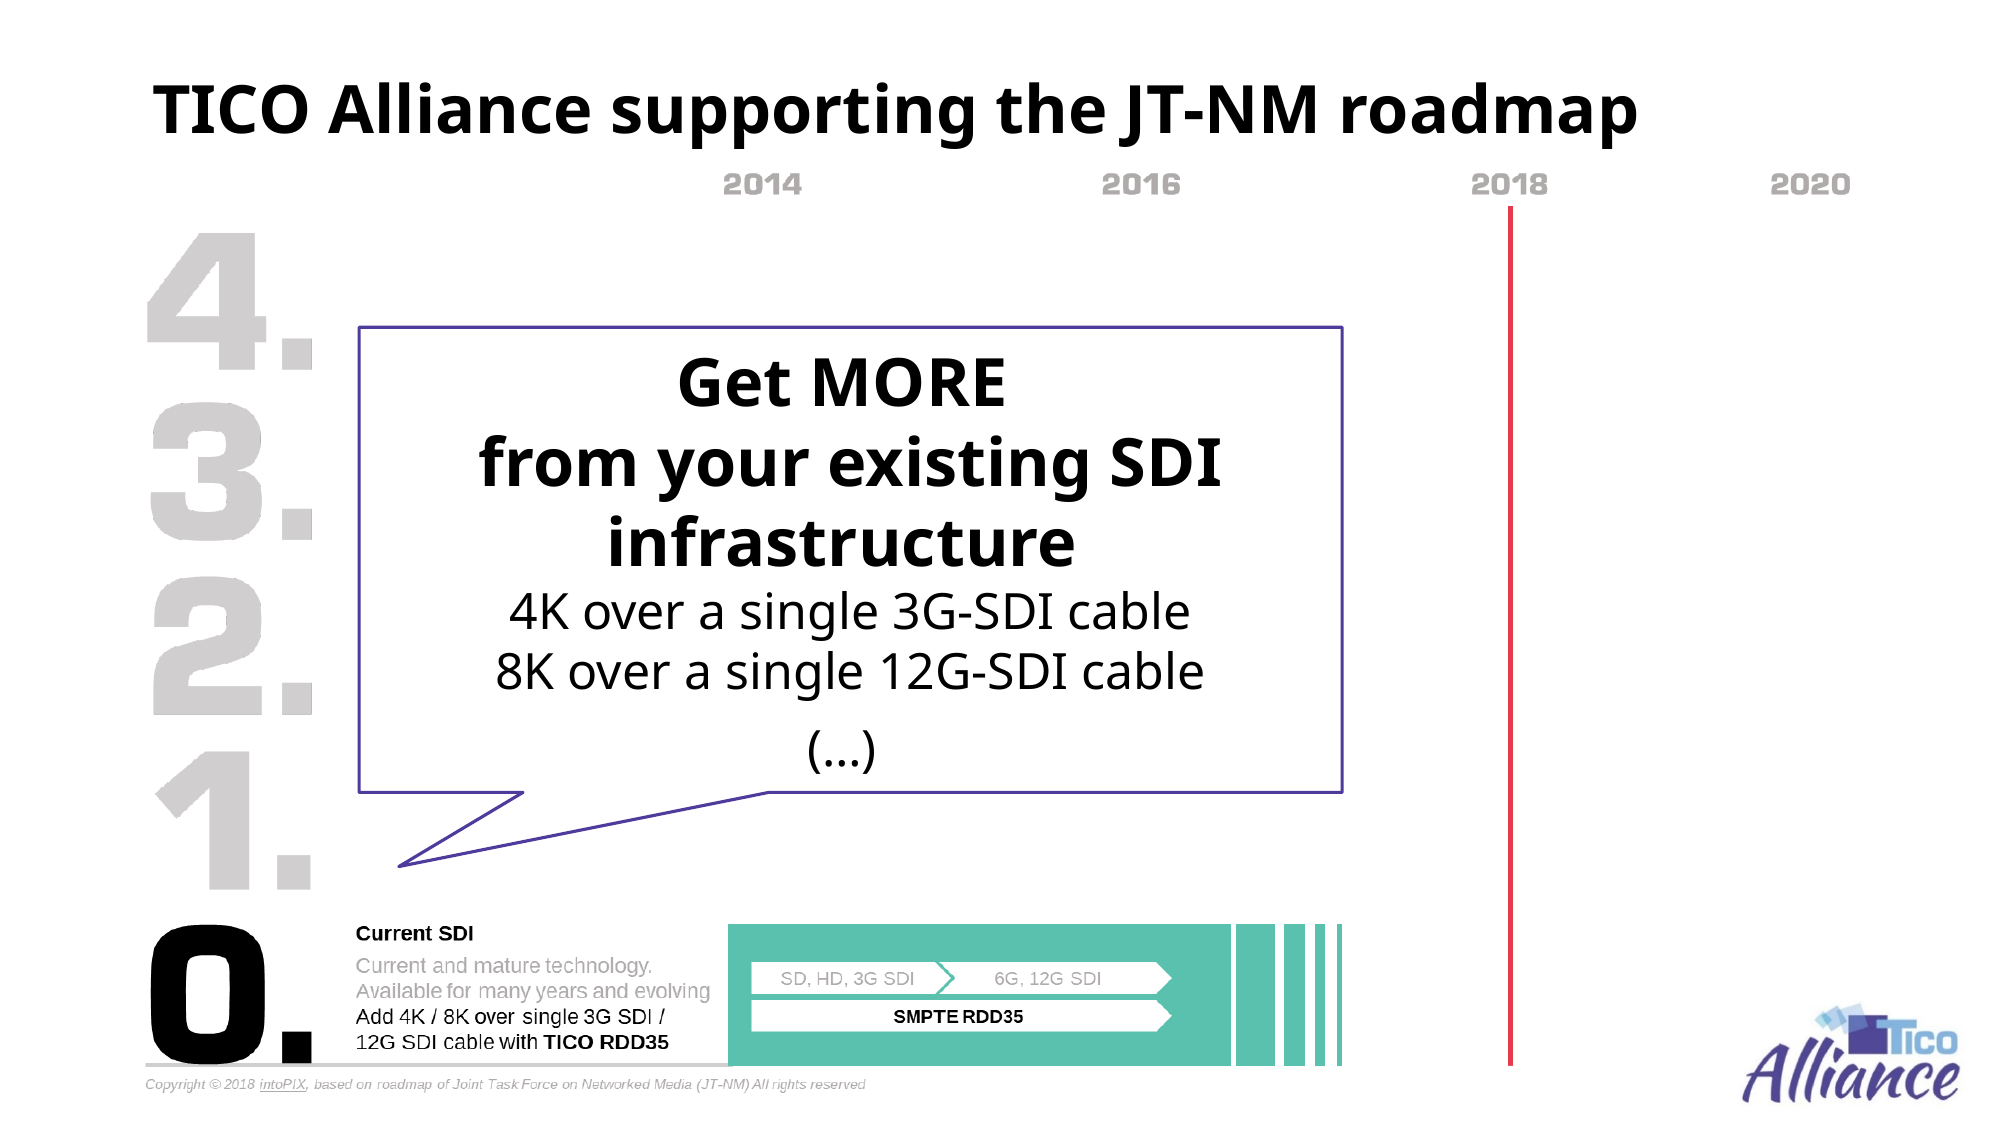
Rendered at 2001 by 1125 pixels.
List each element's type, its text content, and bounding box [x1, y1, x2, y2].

picture [18, 109, 1971, 1125]
title TICO Alliance supporting the JT-NM roadmap [137, 59, 1863, 107]
